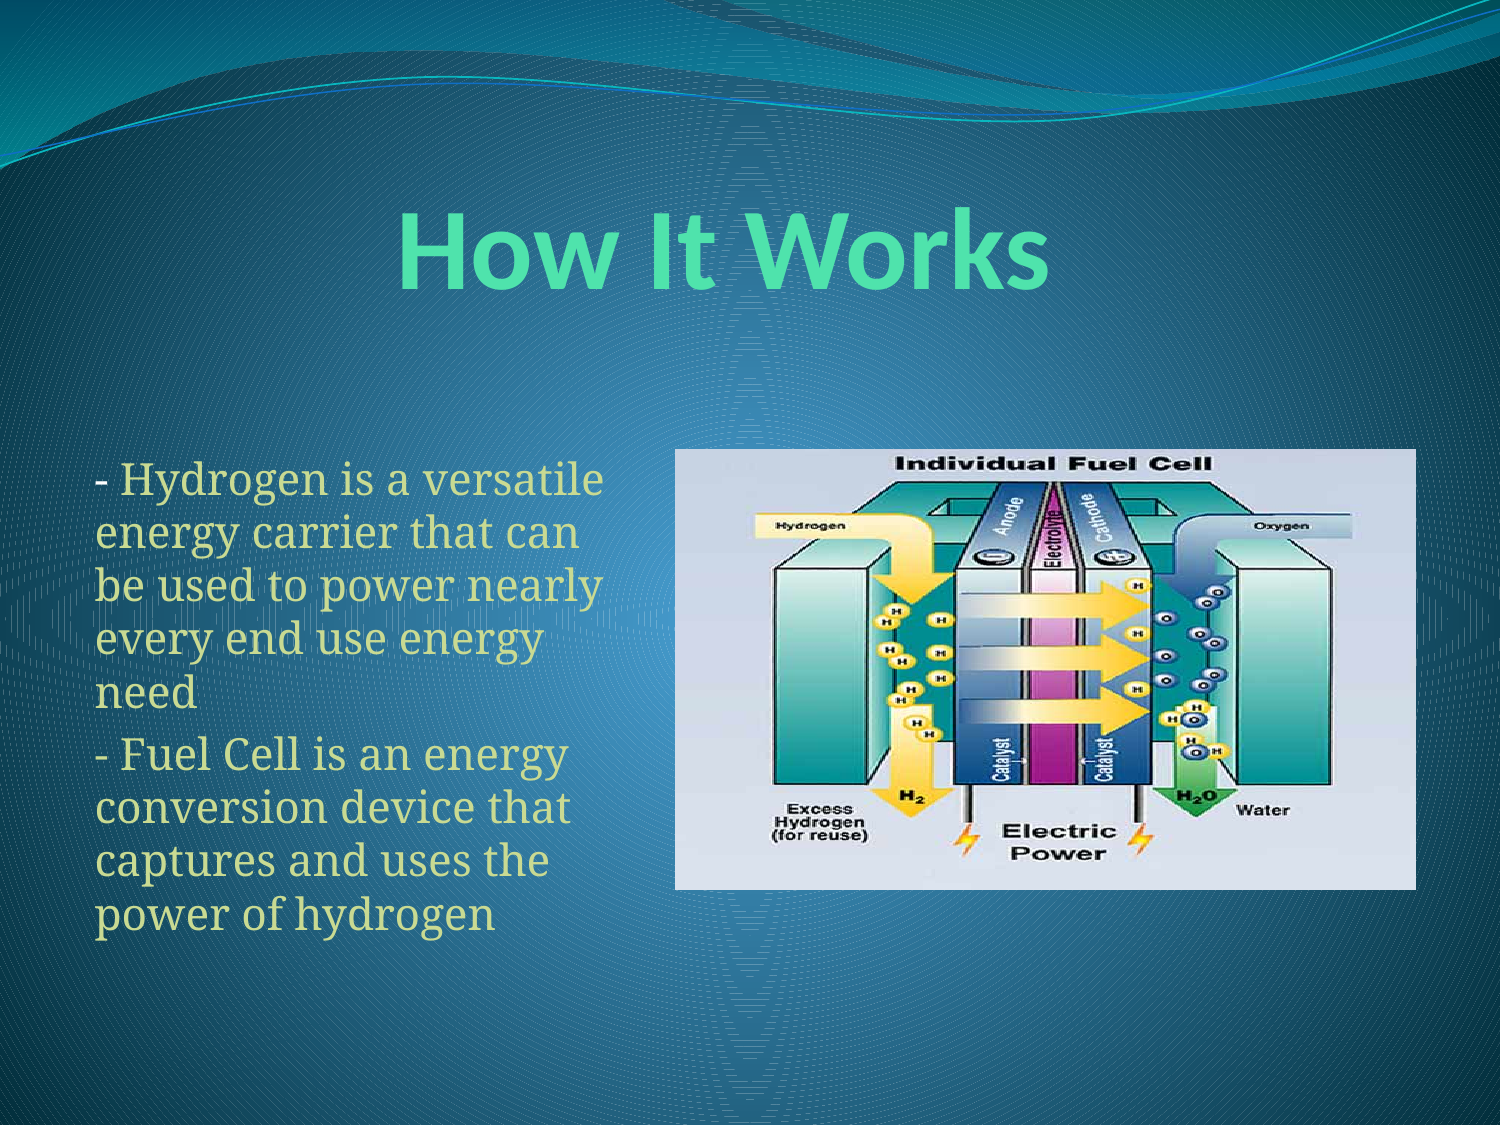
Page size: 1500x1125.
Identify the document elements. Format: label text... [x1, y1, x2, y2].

picture [674, 449, 1416, 890]
title How It Works [86, 125, 1362, 313]
list - Hydrogen is a versatile energy carrier that can be used to power nearly every end use energy need - Fuel Cell is an energy conversion device that captures and uses the power of hydrogen [86, 443, 638, 950]
